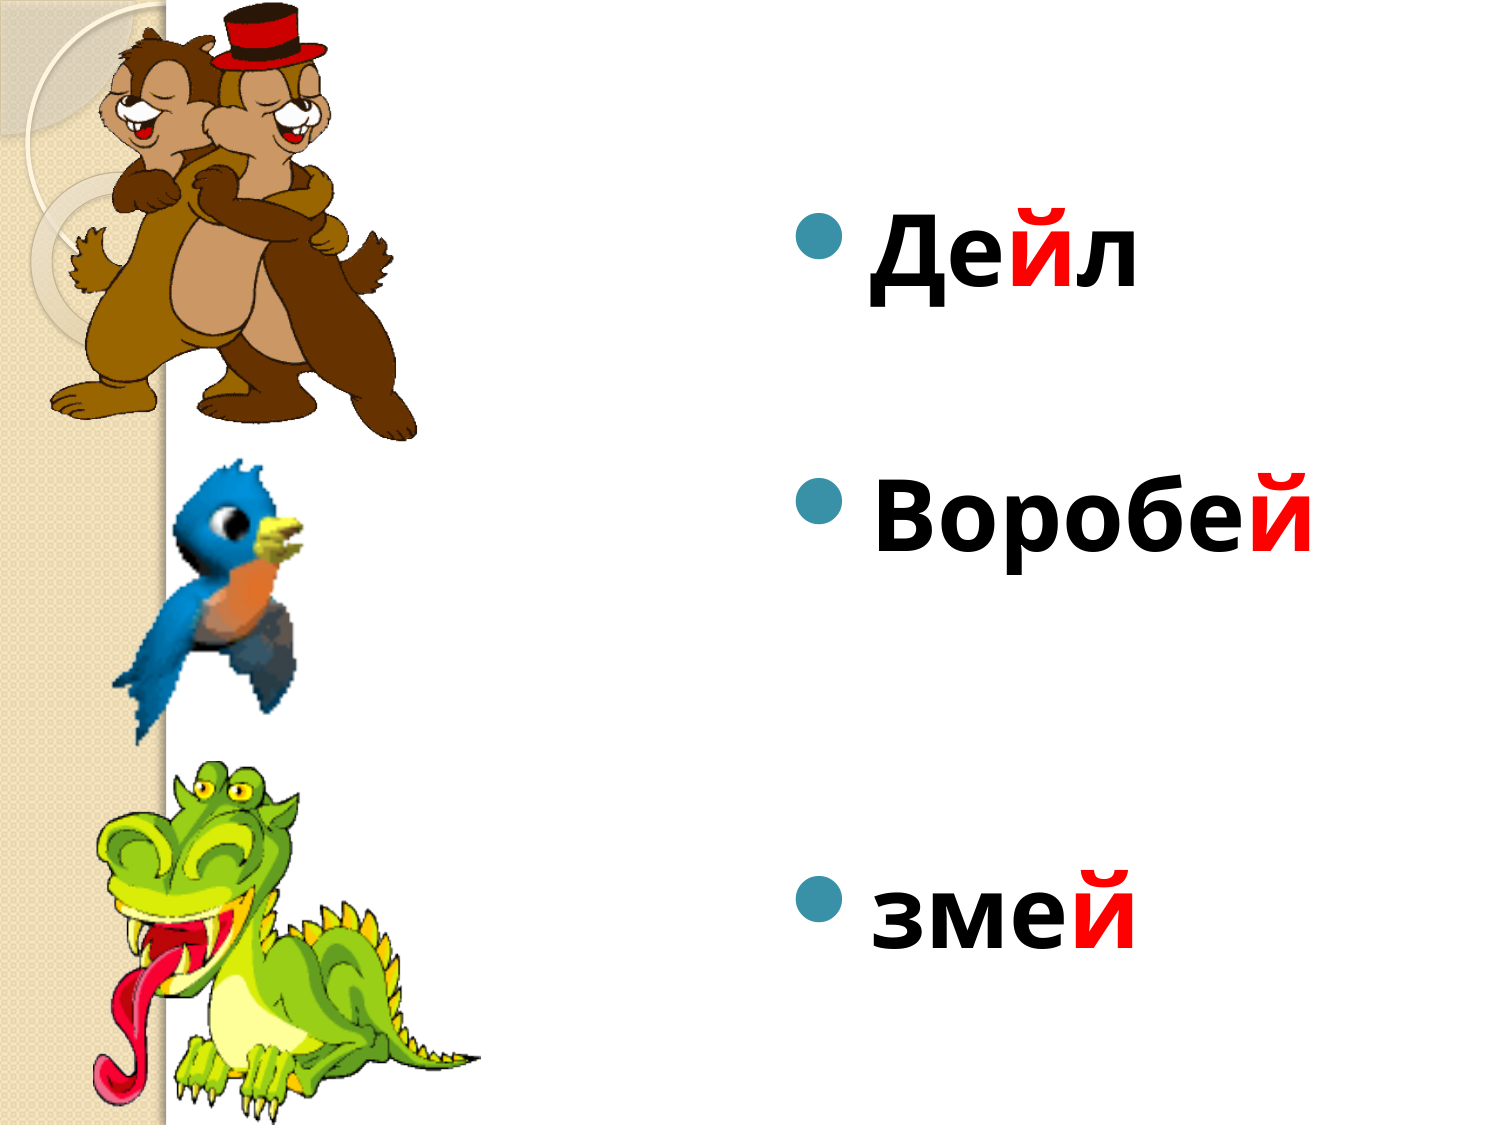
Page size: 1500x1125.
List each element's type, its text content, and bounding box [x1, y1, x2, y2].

picture [0, 433, 481, 1125]
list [46, 0, 423, 446]
list Дейл Воробей змей [761, 46, 1466, 1079]
